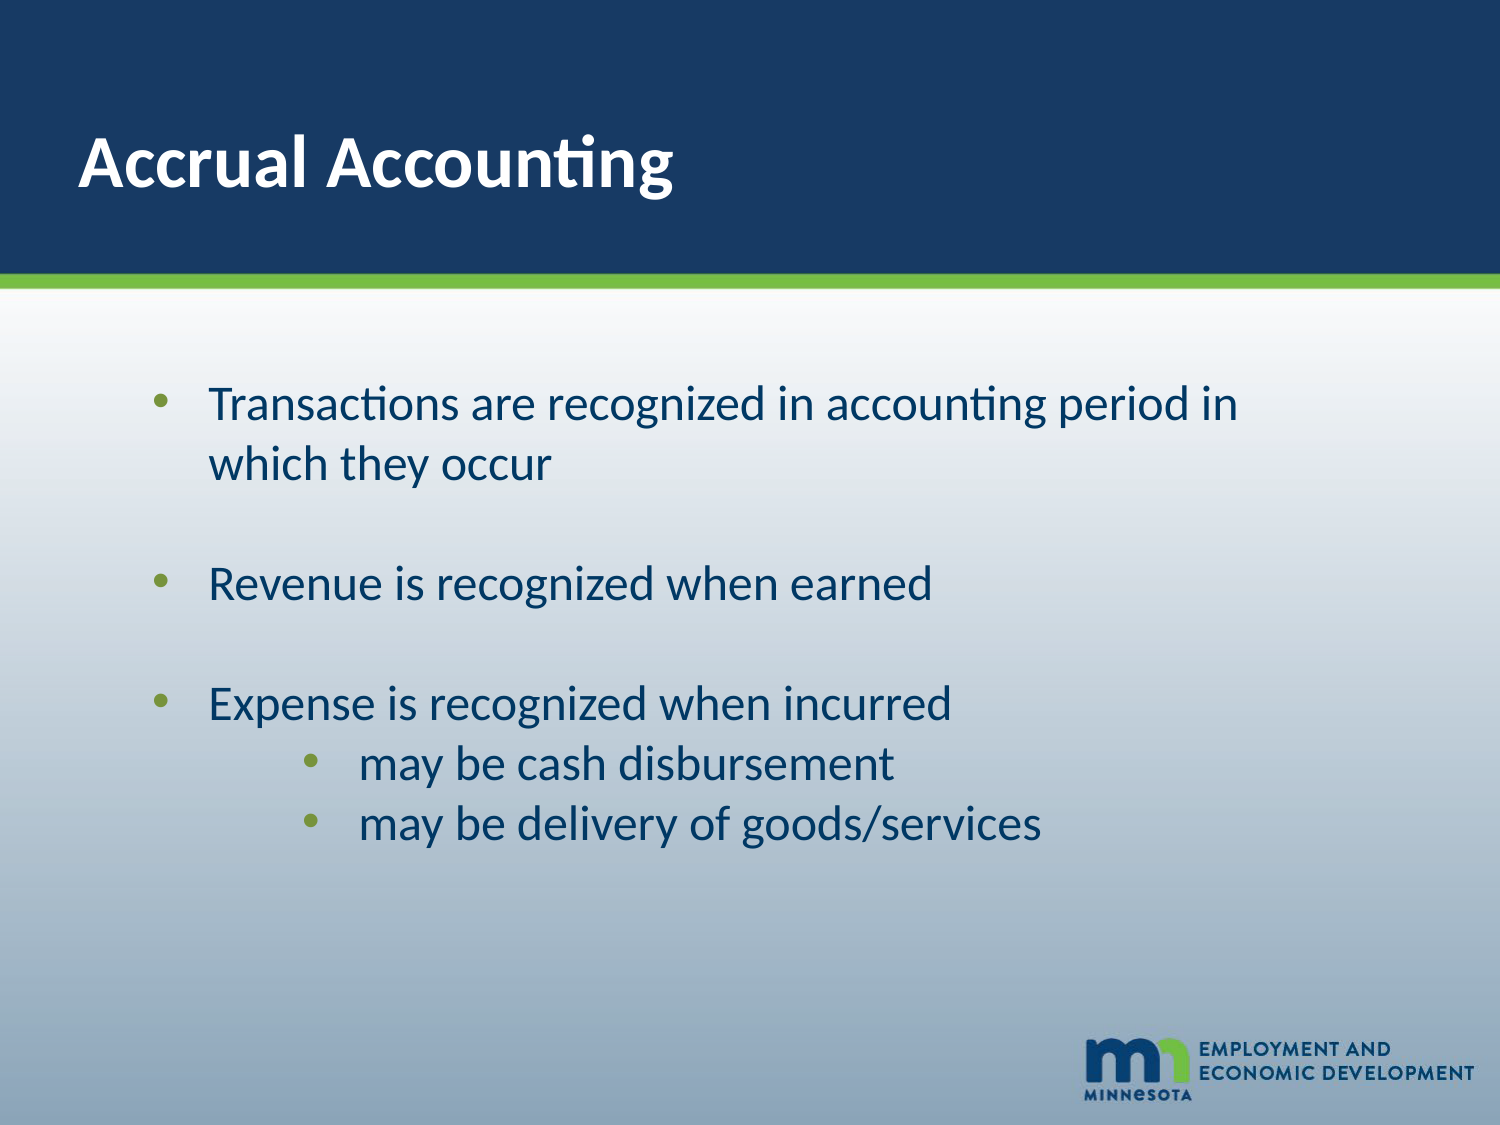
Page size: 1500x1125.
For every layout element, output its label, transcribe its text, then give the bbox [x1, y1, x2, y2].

picture [0, 0, 1500, 1125]
list Transactions are recognized in accounting period in which they occur Revenue is recognized when earned Expense is recognized when incurred may be cash disbursement may be delivery of goods/services [150, 370, 1363, 977]
title Accrual Accounting [78, 112, 729, 204]
